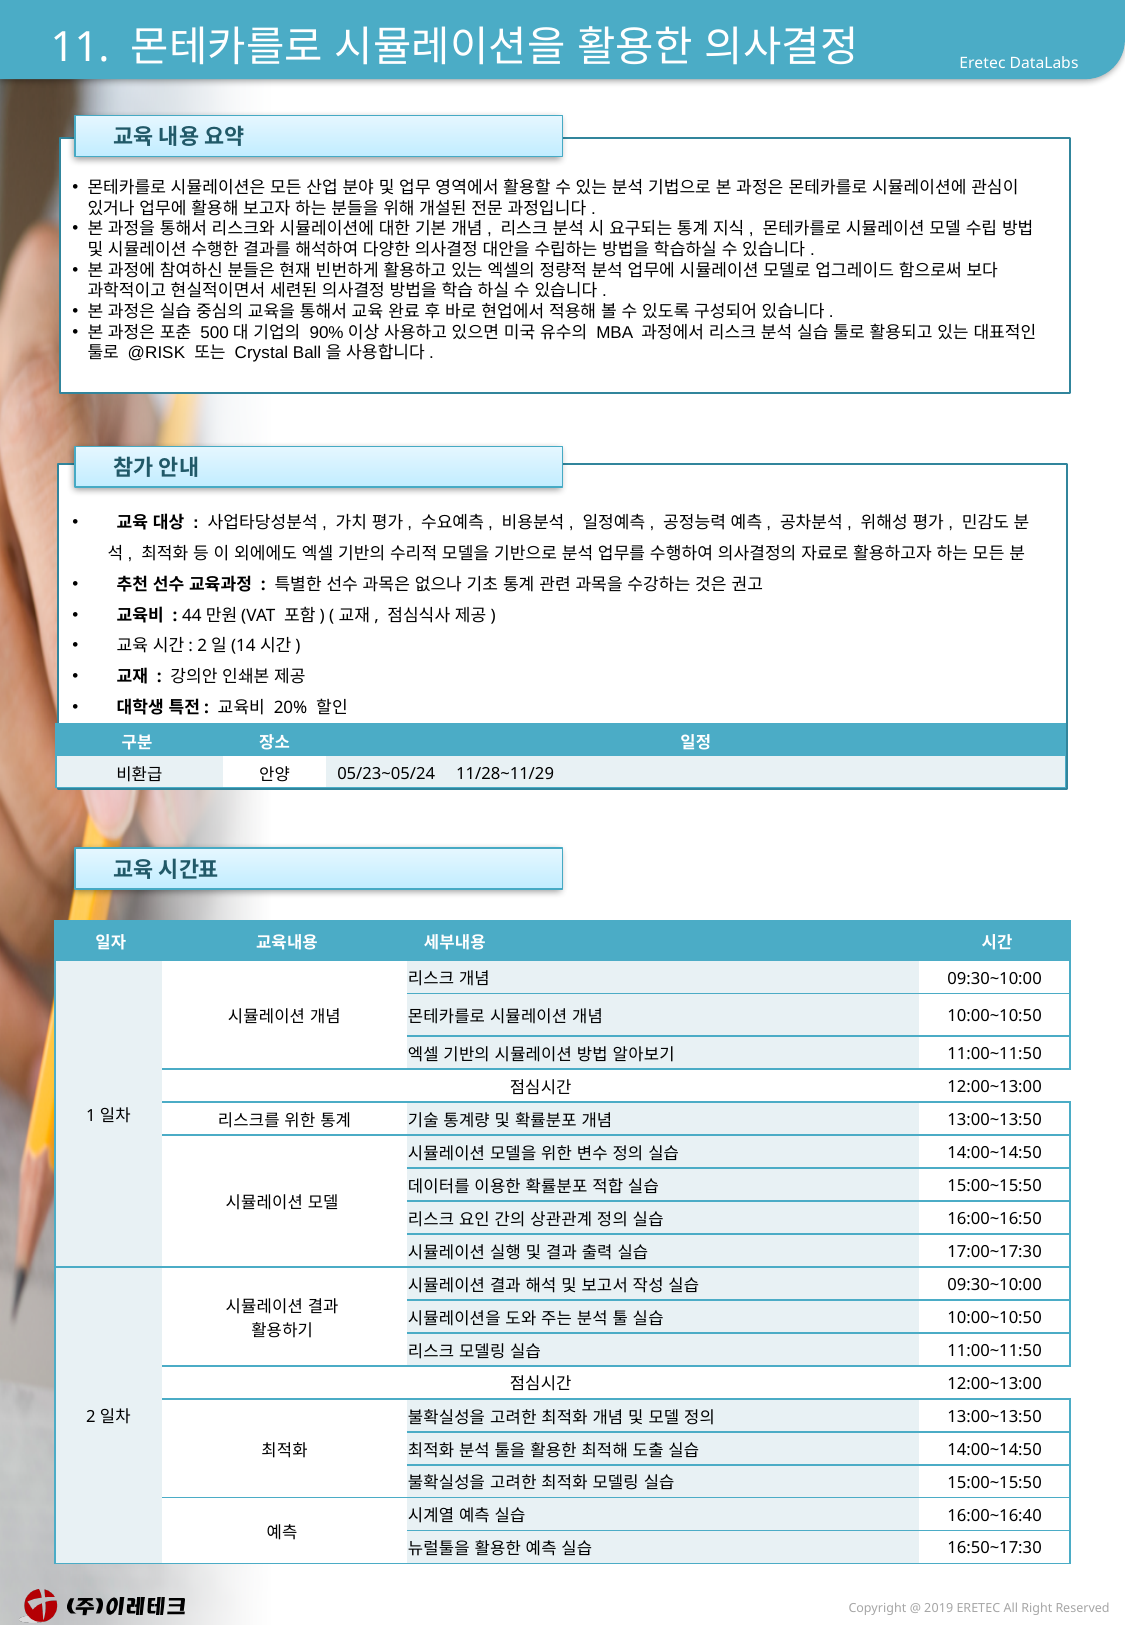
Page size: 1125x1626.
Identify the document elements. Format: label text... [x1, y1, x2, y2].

table_cell 시뮬레이션 실행 및 결과 출력 실습 [407, 1235, 919, 1266]
table_cell 2일차 [56, 1268, 162, 1563]
text_box [55, 462, 1070, 791]
table_cell 뉴럴툴을 활용한 예측 실습 [407, 1531, 919, 1563]
text_box 몬테카를로 시뮬레이션은 모든 산업 분야 및 업무 영역에서 활용할 수 있는 분석 기법으로 본 과정은 몬테카를로 시뮬레이션에 관심이 있거나 업무에 활용해 보고자 하는 분들을 위해 개설된 전문 과정입니다. 본 과정을 통해서 리스크와 시뮬레이션에 대한 기본 개념, 리스크 분석 시 요구되는 통계 지식, 몬테카를로 시뮬레이션 모델 수립 방법 및 시뮬레이션 수행한 결과를 해석하여 다양한 의사결정 대안을 수립하는 방법을 학습하실 수 있습니다. 본 과정에 참여하신 분들은 현재 빈번하게 활용하고 있는 엑셀의 정량적 분석 업무에 시뮬레이션 모델로 업그레이드 함으로써 보다 과학적이고 현실적이면서 세련된 의사결정 방법을 학습 하실 수 있습니다. 본 과정은 실습 중심의 교육을 통해서 교육 완료 후 바로 현업에서 적용해 볼 수 있도록 구성되어 있습니다. 본 과정은 포춘 500대 기업의 90%이상 사용하고 있으면 미국 유수의 MBA 과정에서 리스크 분석 실습 툴로 활용되고 있는 대표적인 툴로 @RISK 또는 Crystal Ball을 사용합니다. [57, 169, 1068, 370]
table_cell 시뮬레이션 개념 [162, 961, 407, 1068]
table_cell 몬테카를로 시뮬레이션 개념 [407, 994, 919, 1035]
table_header 일자 [56, 922, 162, 960]
table_cell 리스크를 위한 통계 [162, 1103, 407, 1134]
table_cell 시뮬레이션 결과 활용하기 [162, 1268, 407, 1365]
table_cell 05/23~05/24 11/28~11/29 [326, 756, 1065, 787]
table_cell 17:00~17:30 [919, 1235, 1069, 1266]
table_cell 15:00~15:50 [919, 1466, 1069, 1497]
picture [0, 48, 1125, 1625]
table_cell 비환급 [57, 756, 223, 787]
table_cell 15:00~15:50 [919, 1169, 1069, 1200]
table_header 교육내용 [162, 922, 407, 960]
table_cell 기술 통계량 및 확률분포 개념 [407, 1103, 919, 1134]
table_header 세부내용 [407, 922, 919, 960]
table_cell 리스크 모델링 실습 [407, 1334, 919, 1365]
table_cell 12:00~13:00 [919, 1070, 1070, 1101]
table_header 장소 [223, 724, 326, 755]
table_cell 13:00~13:50 [919, 1103, 1069, 1134]
table_header 시간 [919, 922, 1069, 960]
title 11. 몬테카를로 시뮬레이션을 활용한 의사결정 [35, 9, 1049, 80]
table_cell 14:00~14:50 [919, 1136, 1069, 1167]
table_cell 최적화 [162, 1400, 407, 1497]
table_cell 시뮬레이션 모델 [162, 1136, 407, 1266]
table_cell 12:00~13:00 [919, 1367, 1070, 1398]
table_cell 10:00~10:50 [919, 1301, 1069, 1332]
table_cell 시뮬레이션 결과 해석 및 보고서 작성 실습 [407, 1268, 919, 1299]
table_cell 11:00~11:50 [919, 1037, 1069, 1068]
table_cell 점심시간 [162, 1070, 919, 1101]
table_cell 16:00~16:50 [919, 1202, 1069, 1233]
table_cell 시계열 예측 실습 [407, 1498, 919, 1530]
table_cell 최적화 분석 툴을 활용한 최적해 도출 실습 [407, 1433, 919, 1464]
table_cell 시뮬레이션 모델을 위한 변수 정의 실습 [407, 1136, 919, 1167]
text_box 참가 안내 [74, 446, 563, 488]
table_cell 불확실성을 고려한 최적화 개념 및 모델 정의 [407, 1400, 919, 1431]
table_cell 11:00~11:50 [919, 1334, 1069, 1365]
text_box 교육 내용 요약 [74, 115, 563, 157]
table_header 일정 [326, 724, 1065, 755]
table_cell 16:50~17:30 [919, 1531, 1069, 1563]
table_cell 10:00~10:50 [919, 994, 1069, 1035]
table_cell 불확실성을 고려한 최적화 모델링 실습 [407, 1466, 919, 1497]
table_cell 09:30~10:00 [919, 1268, 1069, 1299]
table_cell 안양 [223, 756, 326, 787]
table_header 구분 [57, 724, 223, 755]
table_cell 16:00~16:40 [919, 1498, 1069, 1530]
text_box 교육 시간표 [74, 847, 563, 890]
table_cell 리스크 개념 [407, 961, 919, 993]
table_cell 시뮬레이션을 도와 주는 분석 툴 실습 [407, 1301, 919, 1332]
table_cell 1일차 [56, 961, 162, 1266]
table_cell 리스크 요인 간의 상관관계 정의 실습 [407, 1202, 919, 1233]
table_cell 13:00~13:50 [919, 1400, 1069, 1431]
text_box [58, 136, 1072, 395]
table_cell 데이터를 이용한 확률분포 적합 실습 [407, 1169, 919, 1200]
text_box 교육 대상 : 사업타당성분석, 가치 평가, 수요예측, 비용분석, 일정예측, 공정능력 예측, 공차분석, 위해성 평가, 민감도 분석, 최적화 등 이 외에에도 엑셀 기반의 수리적 모델을 기반으로 분석 업무를 수행하여 의사결정의 자료로 활용하고자 하는 모든 분 추천 선수 교육과정 : 특별한 선수 과목은 없으나 기초 통계 관련 과목을 수강하는 것은 권고 교육비 : 44만원(VAT 포함) (교재, 점심식사 제공) 교육 시간: 2일(14시간) 교재 : 강의안 인쇄본 제공 대학생 특전: 교육비 20% 할인 [57, 493, 1068, 756]
table_cell 예측 [162, 1498, 407, 1563]
table_cell 09:30~10:00 [919, 961, 1069, 993]
table_cell 14:00~14:50 [919, 1433, 1069, 1464]
table_cell 점심시간 [162, 1367, 919, 1398]
table_cell 엑셀 기반의 시뮬레이션 방법 알아보기 [407, 1037, 919, 1068]
